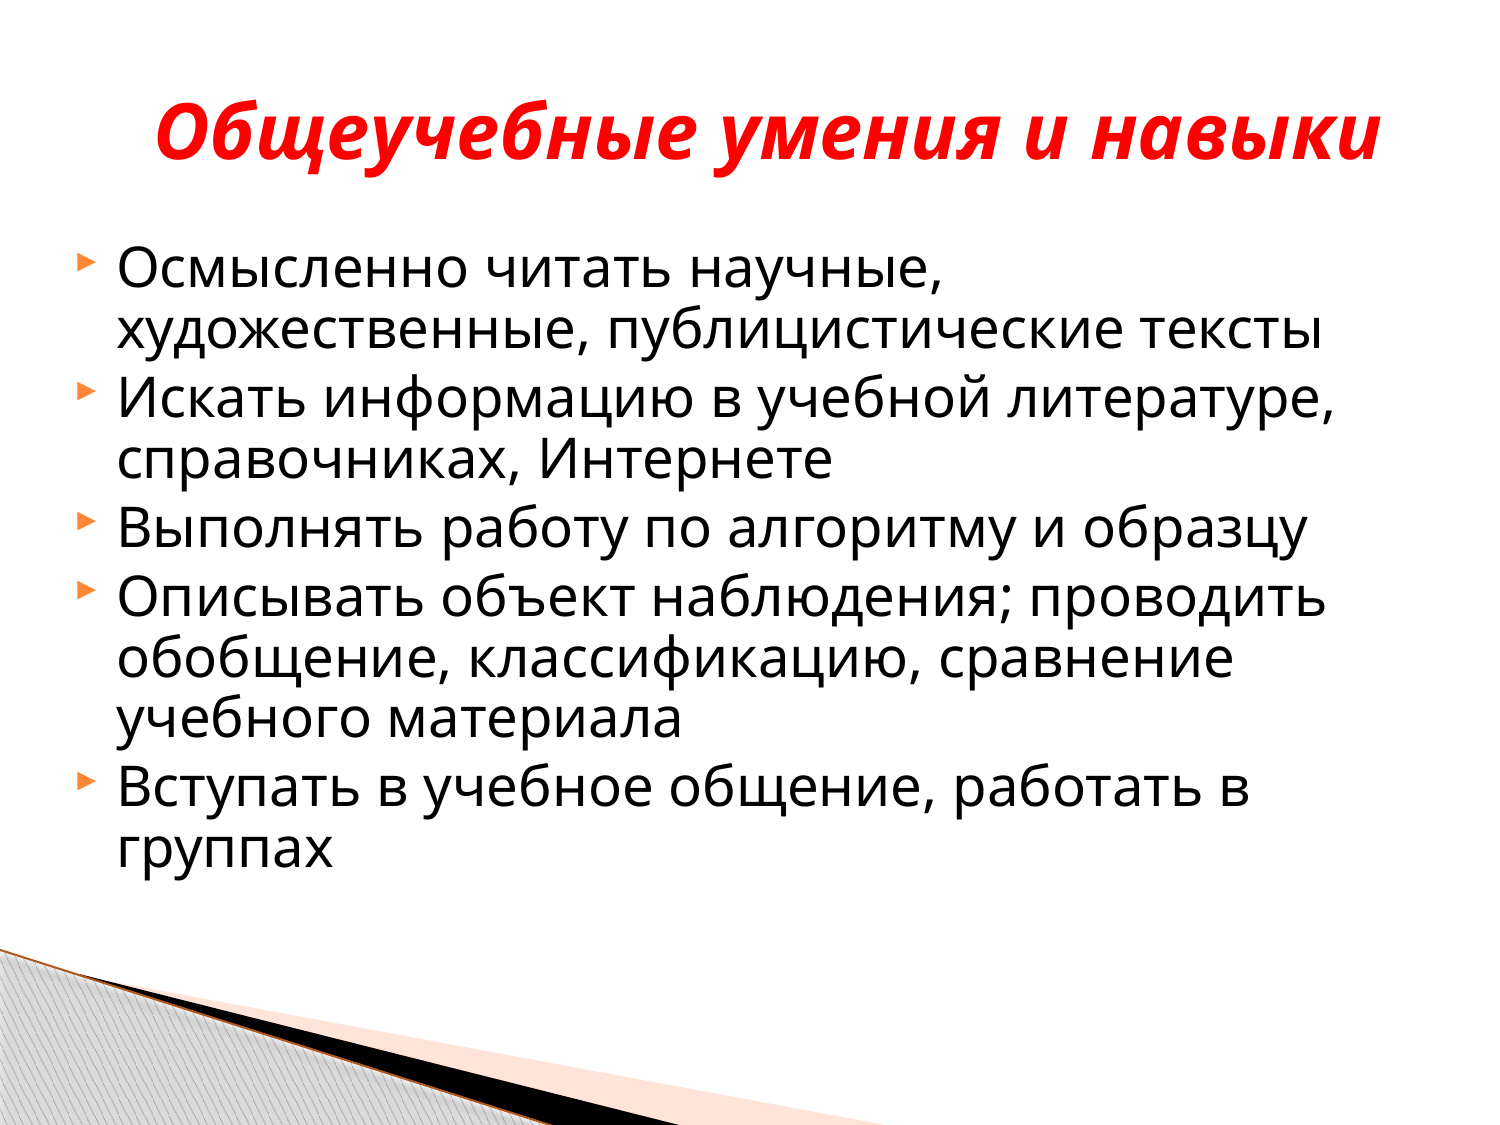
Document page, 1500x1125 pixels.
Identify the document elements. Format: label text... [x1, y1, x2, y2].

title Общеучебные умения и навыки [93, 35, 1444, 223]
list Осмысленно читать научные, художественные, публицистические тексты Искать информацию в учебной литературе, справочниках, Интернете Выполнять работу по алгоритму и образцу Описывать объект наблюдения; проводить обобщение, классификацию, сравнение учебного материала Вступать в учебное общение, работать в группах [40, 231, 1448, 984]
